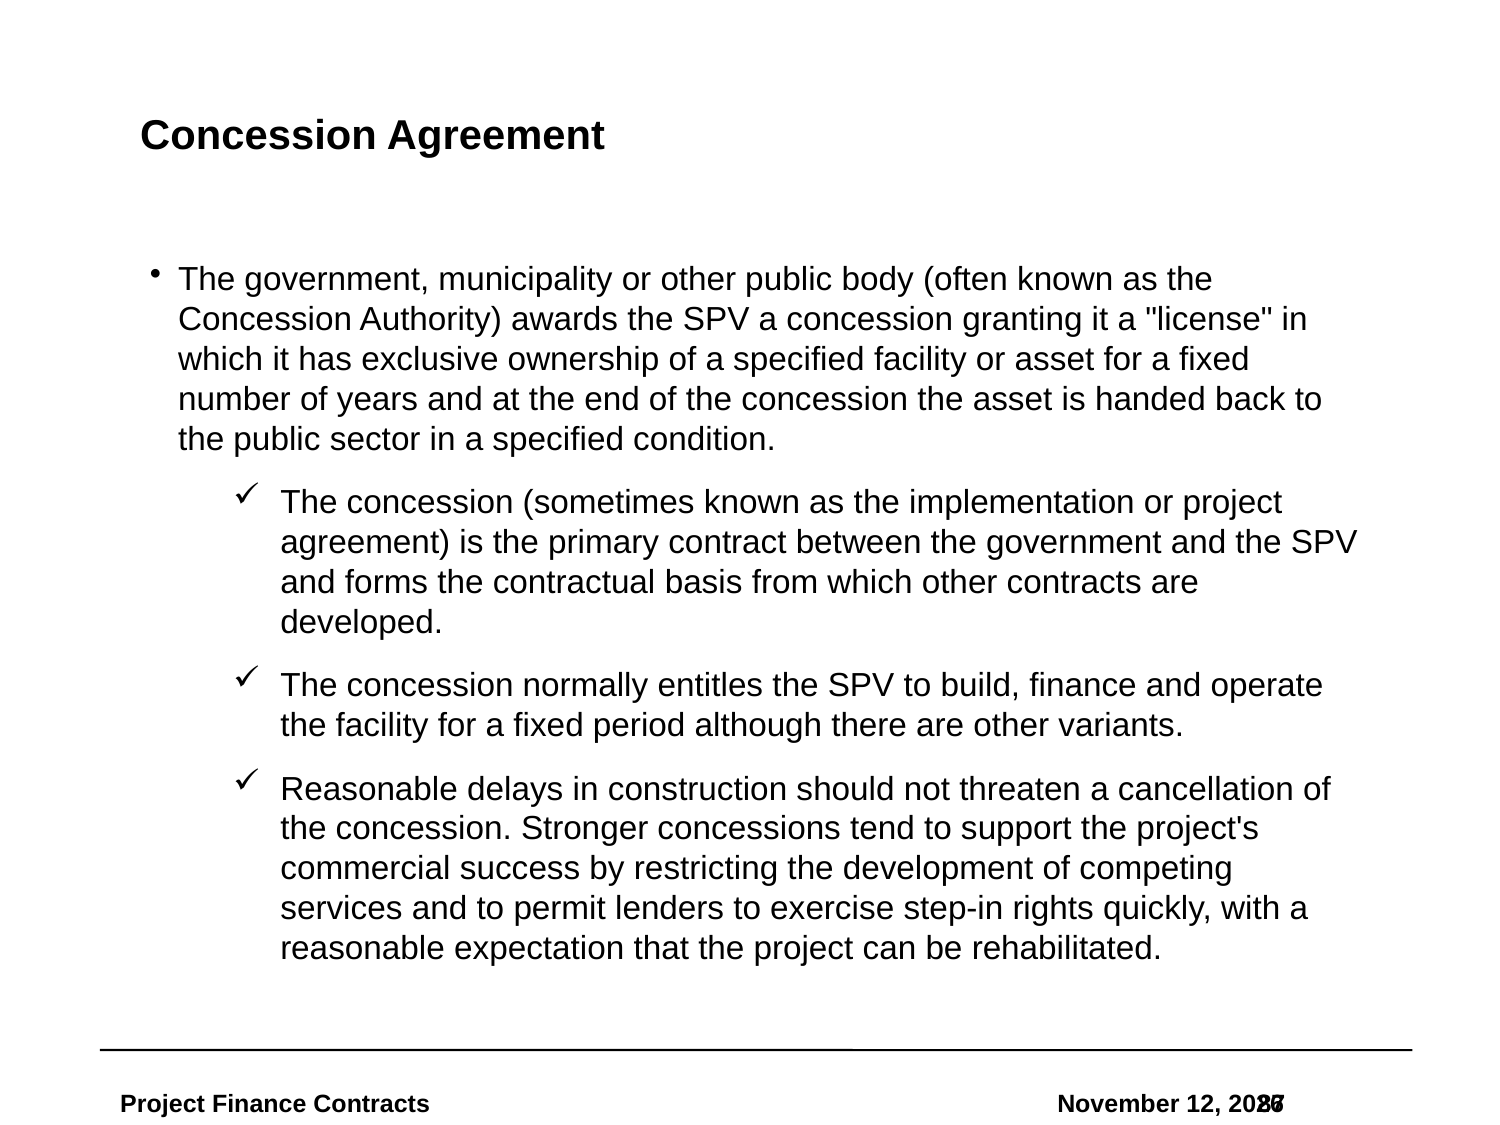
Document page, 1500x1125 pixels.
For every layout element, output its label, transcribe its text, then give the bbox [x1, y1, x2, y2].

title Concession Agreement [124, 99, 1288, 226]
list The government, municipality or other public body (often known as the Concession Authority) awards the SPV a concession granting it a "license" in which it has exclusive ownership of a specified facility or asset for a fixed number of years and at the end of the concession the asset is handed back to the public sector in a specified condition. The concession (sometimes known as the implementation or project agreement) is the primary contract between the government and the SPV and forms the contractual basis from which other contracts are developed. The concession normally entitles the SPV to build, finance and operate the facility for a fixed period although there are other variants. Reasonable delays in construction should not threaten a cancellation of the concession. Stronger concessions tend to support the project's commercial success by restricting the development of competing services and to permit lenders to exercise step-in rights quickly, with a reasonable expectation that the project can be rehabilitated. [124, 249, 1376, 1001]
